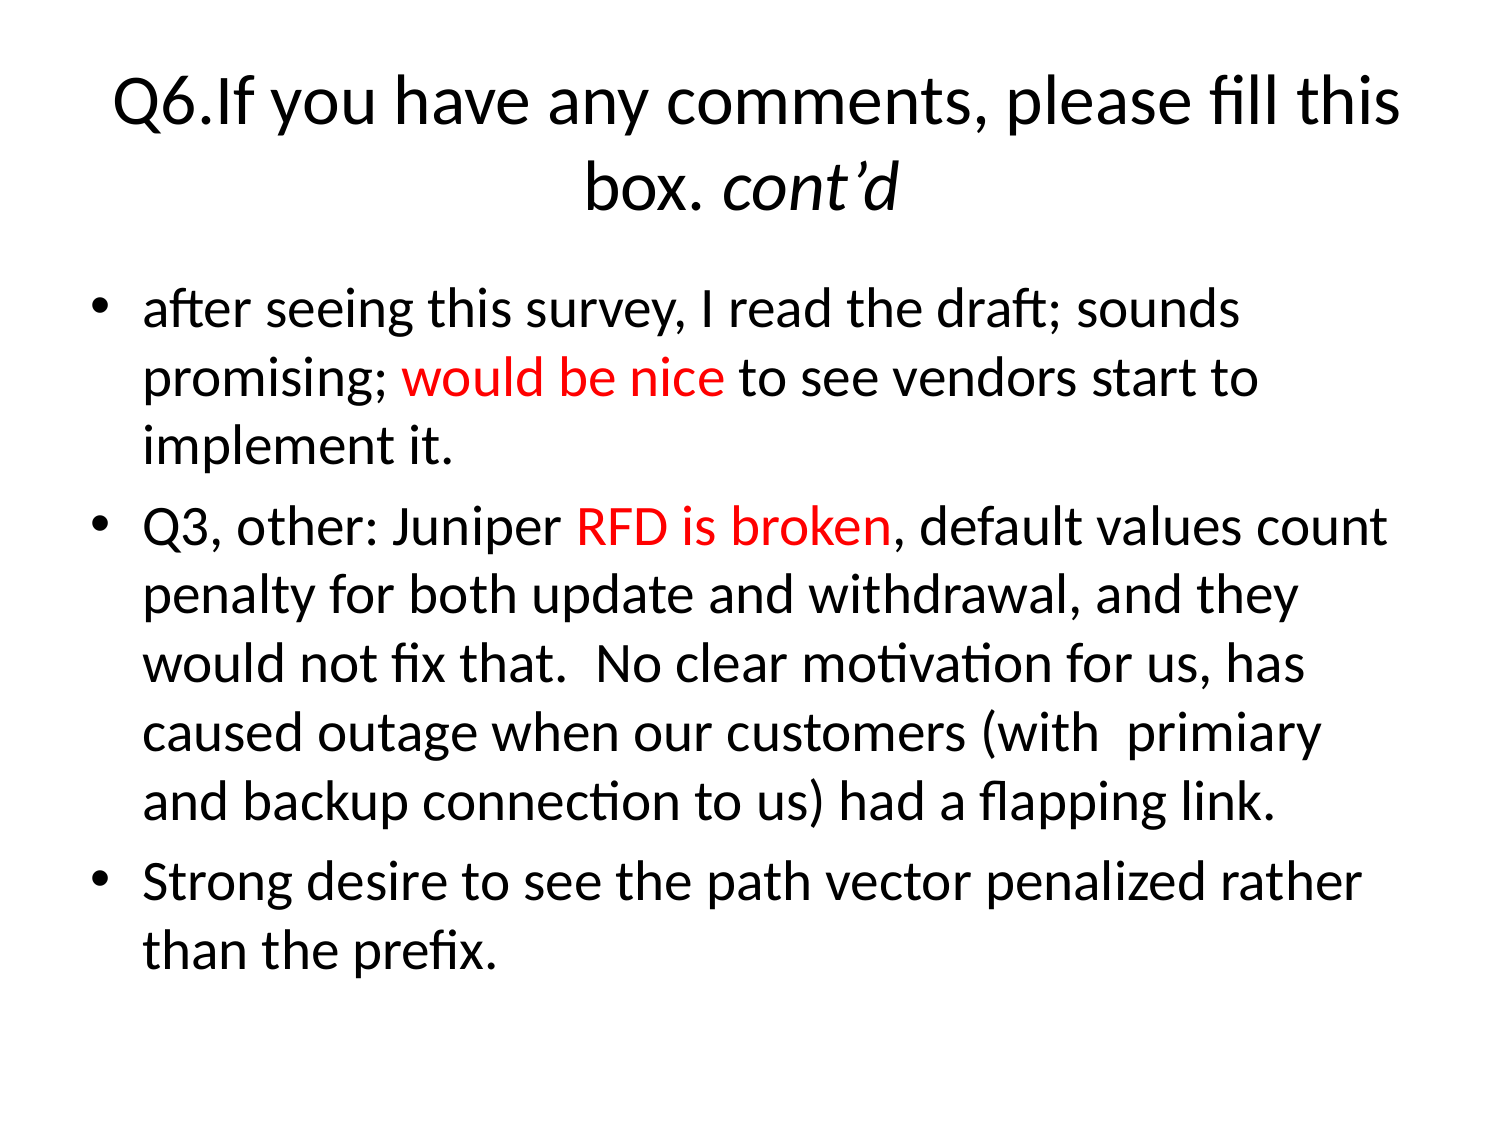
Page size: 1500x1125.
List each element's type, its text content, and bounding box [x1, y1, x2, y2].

list after seeing this survey, I read the draft; sounds promising; would be nice to see vendors start to implement it. Q3, other: Juniper RFD is broken, default values count penalty for both update and withdrawal, and they would not fix that. No clear motivation for us, has caused outage when our customers (with primiary and backup connection to us) had a flapping link. Strong desire to see the path vector penalized rather than the prefix. [75, 262, 1425, 1005]
title Q6.If you have any comments, please fill this box. cont’d [75, 45, 1425, 233]
